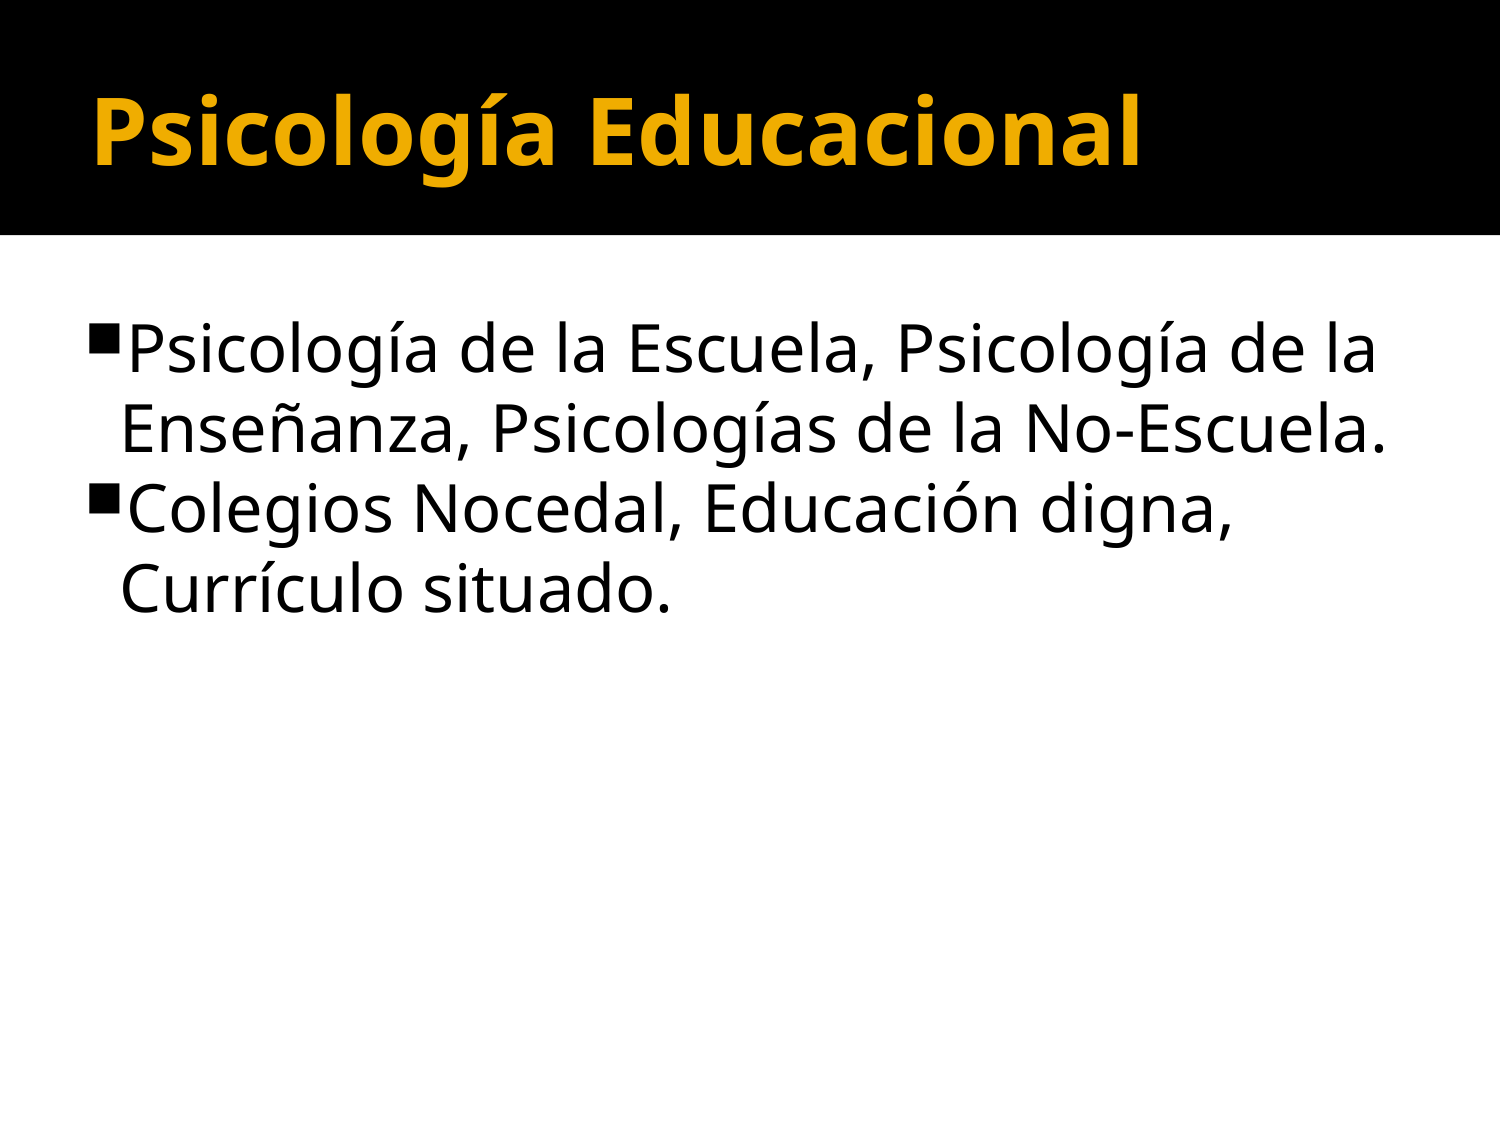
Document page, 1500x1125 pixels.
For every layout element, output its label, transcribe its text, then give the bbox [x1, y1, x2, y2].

text_box Psicología de la Escuela, Psicología de la Enseñanza, Psicologías de la No-Escuela. Colegios Nocedal, Educación digna, Currículo situado. [75, 291, 1425, 1050]
text_box Psicología Educacional [75, 25, 1425, 231]
